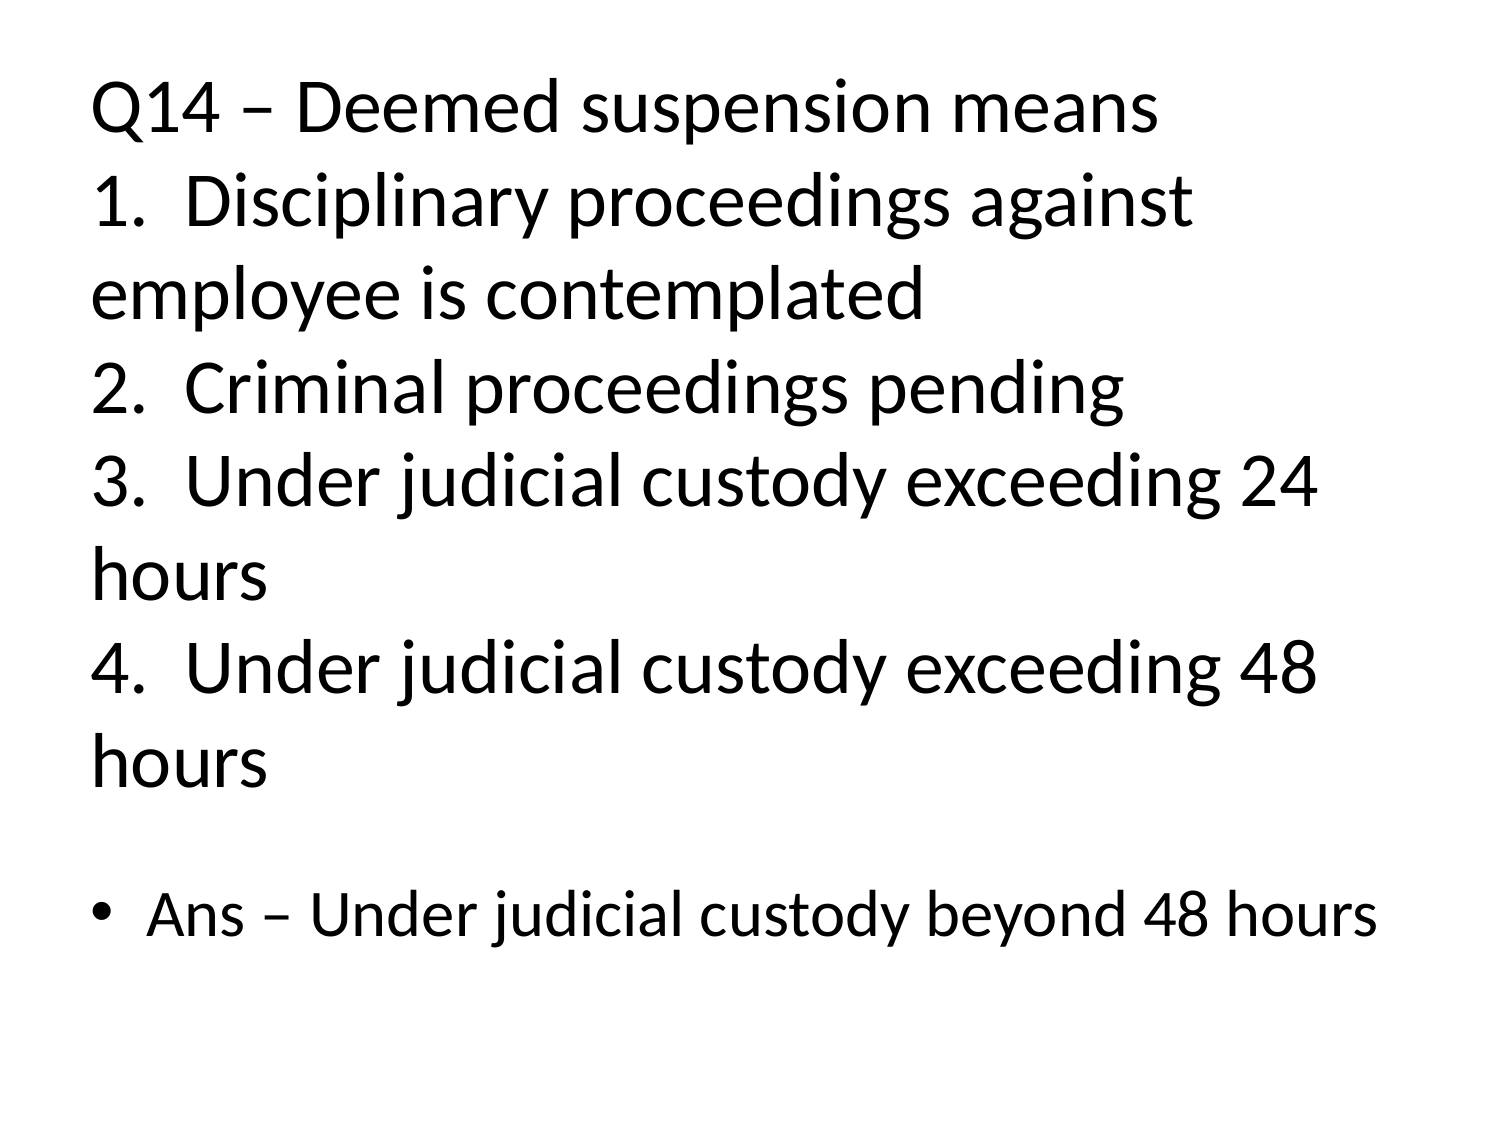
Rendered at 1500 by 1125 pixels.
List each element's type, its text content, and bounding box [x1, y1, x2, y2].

title Q14 – Deemed suspension means 1. Disciplinary proceedings against employee is contemplated 2. Criminal proceedings pending 3. Under judicial custody exceeding 24 hours 4. Under judicial custody exceeding 48 hours [75, 45, 1425, 813]
list Ans – Under judicial custody beyond 48 hours [75, 862, 1425, 1005]
